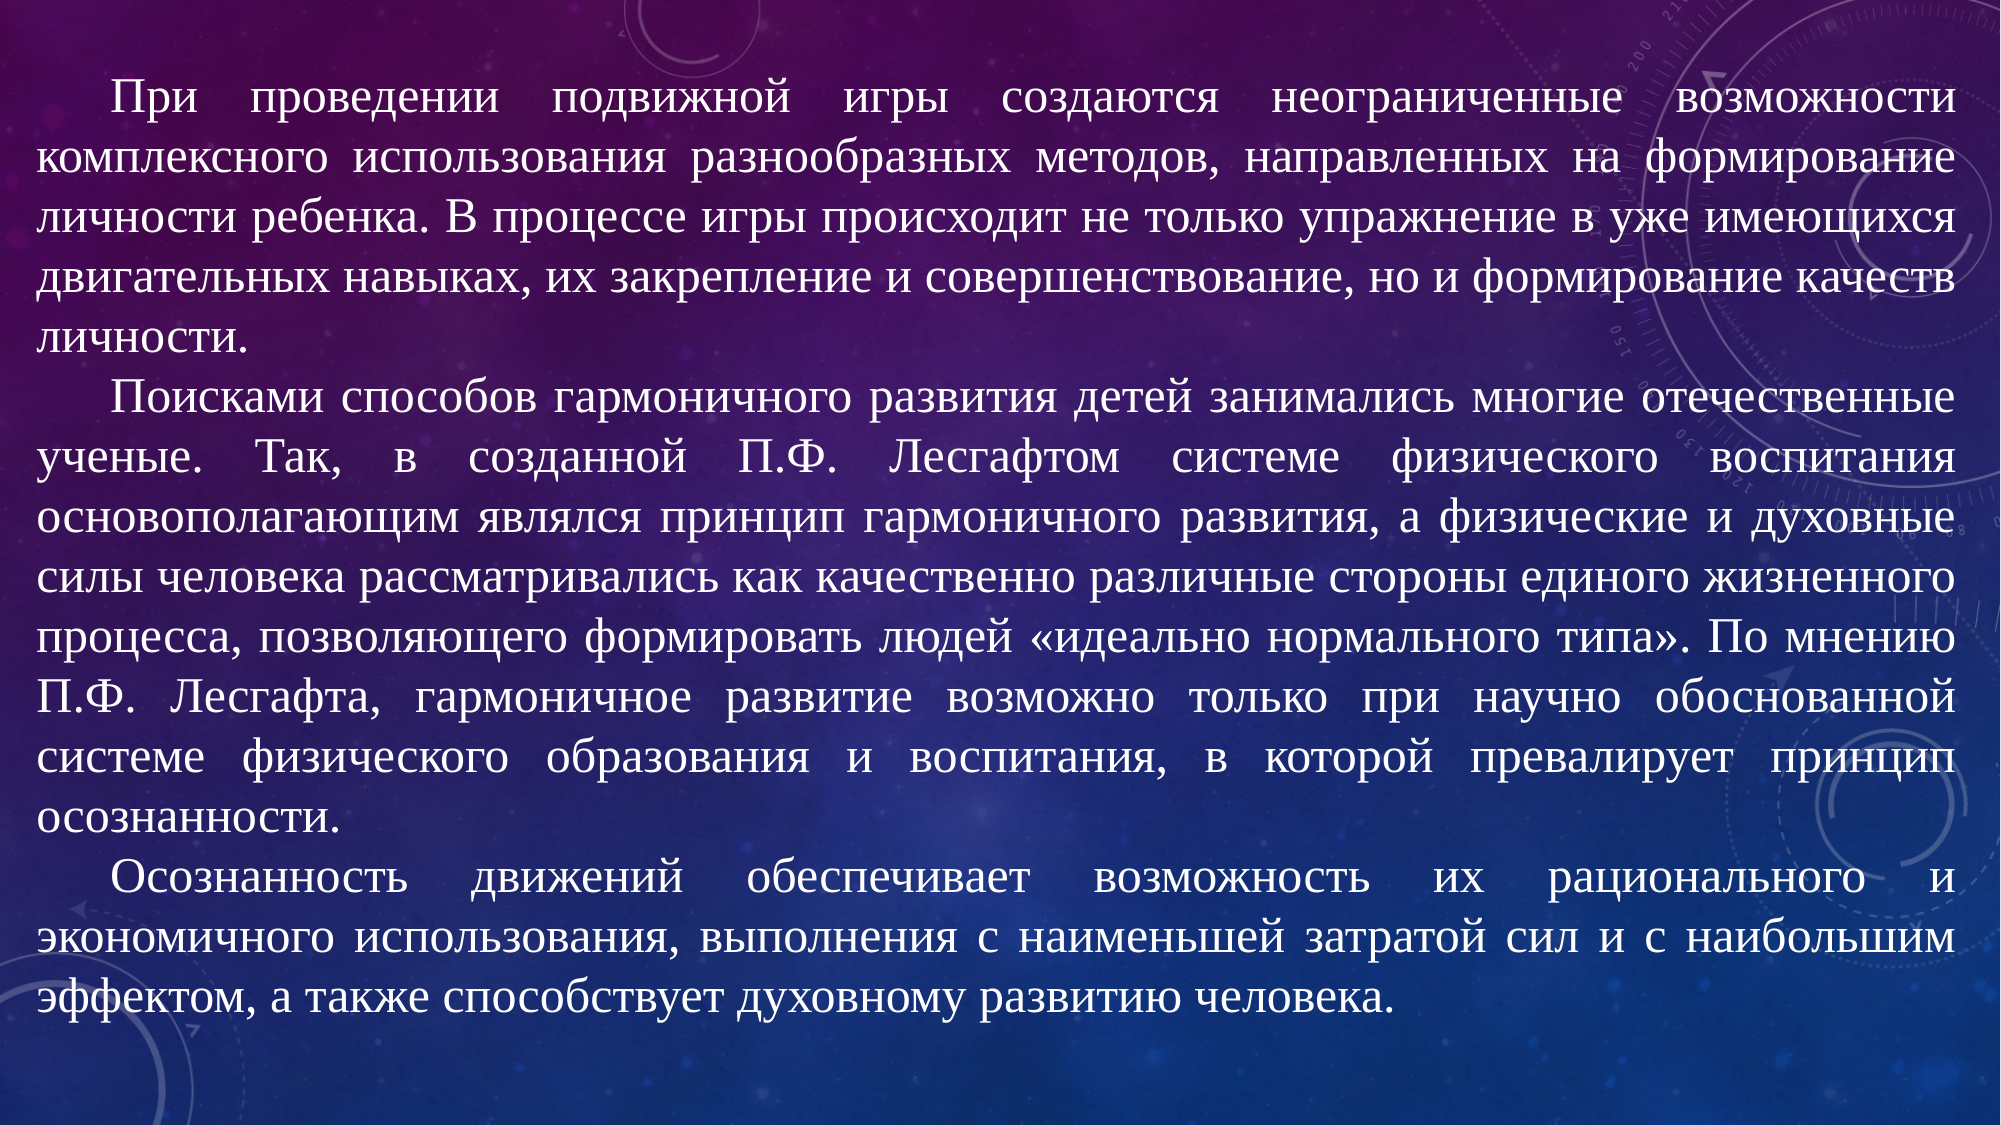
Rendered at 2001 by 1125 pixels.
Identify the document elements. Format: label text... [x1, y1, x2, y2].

picture [0, 0, 2001, 1125]
text_box При проведении подвижной игры создаются неограниченные возможности комплексного использования разнообразных методов, направленных на формирование личности ребенка. В процессе игры происходит не только упражнение в уже имеющихся двигательных навыках, их закрепление и совершенствование, но и формирование качеств личности. Поисками способов гармоничного развития детей занимались многие отечественные ученые. Так, в созданной П.Ф. Лесгафтом системе физического воспитания основополагающим являлся принцип гармоничного развития, а физические и духовные силы человека рассматривались как качественно различные стороны единого жизненного процесса, позволяющего формировать людей «идеально нормального типа». По мнению П.Ф. Лесгафта, гармоничное развитие возможно только при научно обоснованной системе физического образования и воспитания, в которой превалирует принцип осознанности. Осознанность движений обеспечивает возможность их рационального и экономичного использования, выполнения с наименьшей затратой сил и с наибольшим эффектом, а также способствует духовному развитию человека. [21, 55, 1972, 1030]
